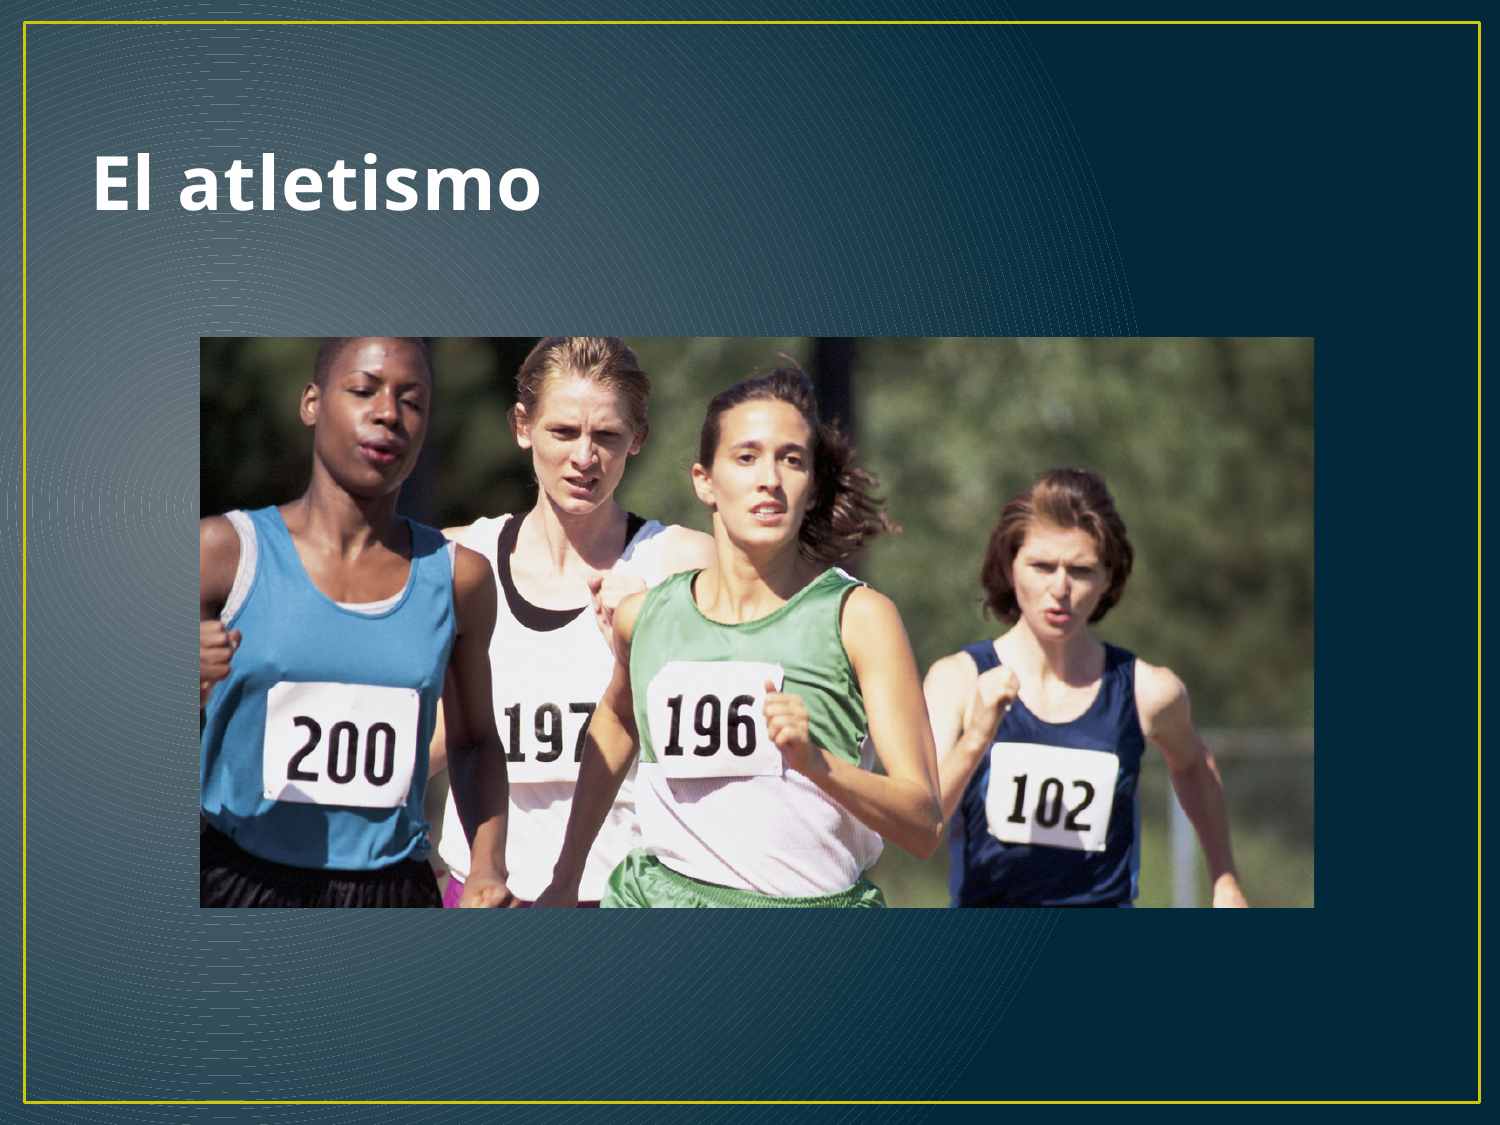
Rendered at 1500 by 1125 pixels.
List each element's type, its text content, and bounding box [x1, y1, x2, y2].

picture [1104, 331, 1112, 337]
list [199, 337, 1315, 908]
title El atletismo [75, 45, 1425, 233]
picture [1020, 913, 1031, 921]
